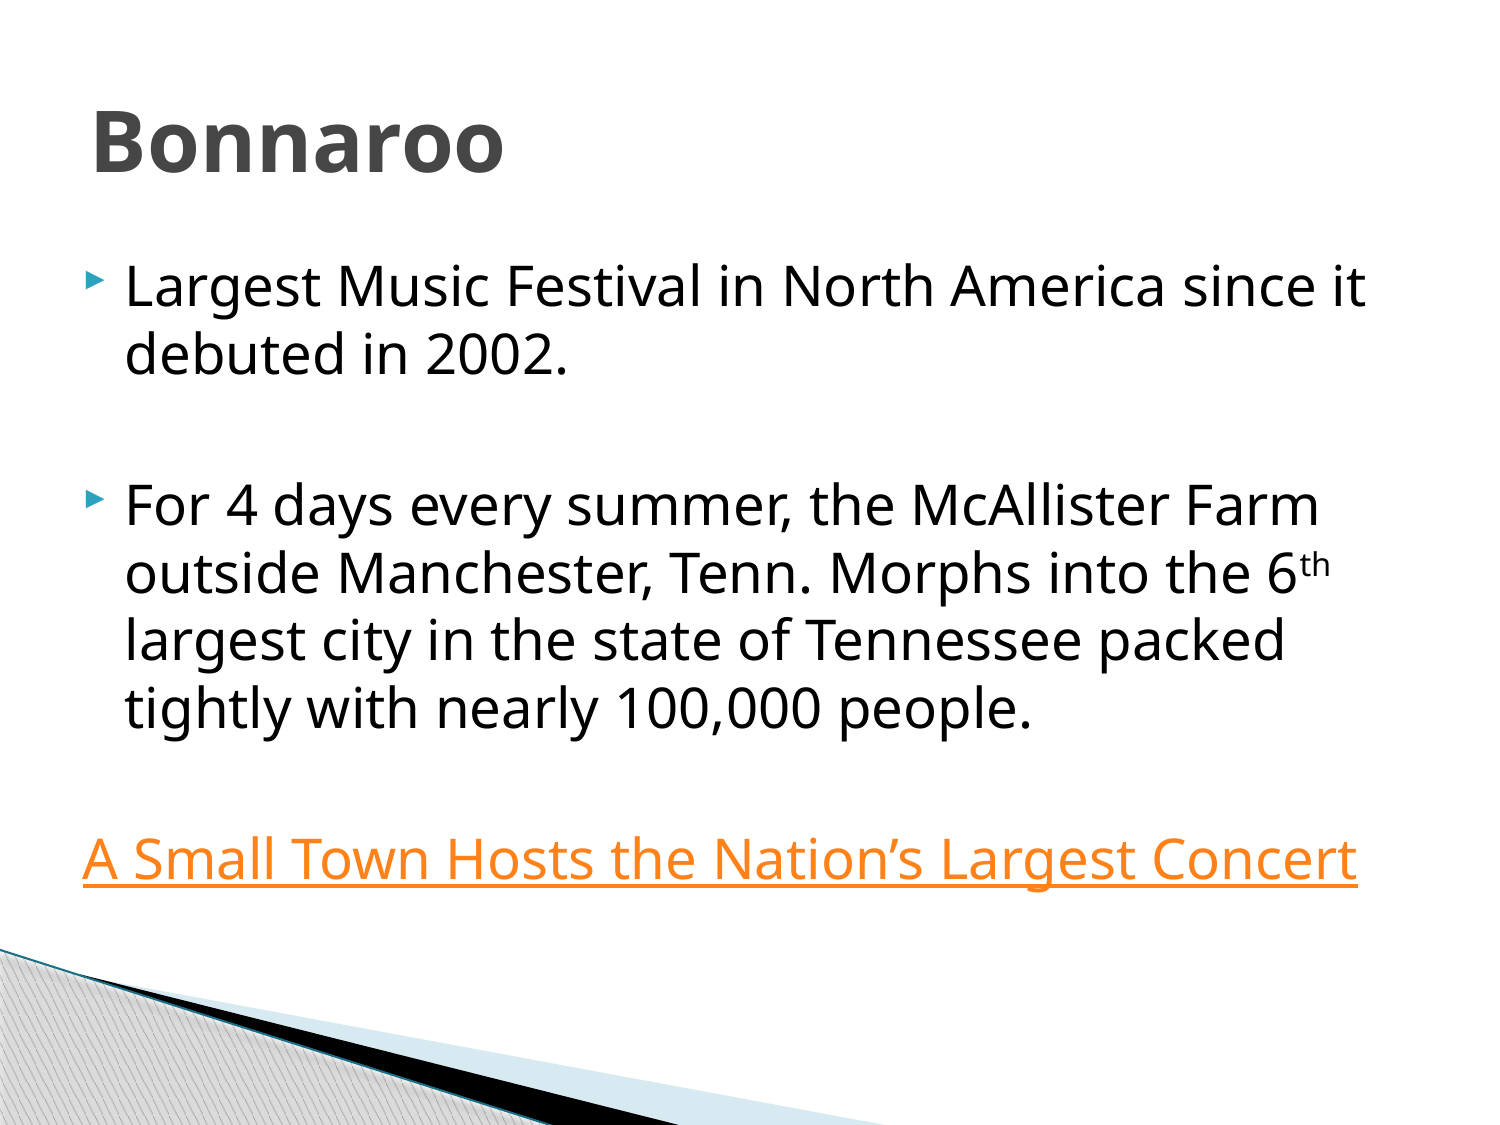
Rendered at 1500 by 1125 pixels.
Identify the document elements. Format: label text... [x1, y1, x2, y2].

title Bonnaroo [75, 45, 1425, 233]
list Largest Music Festival in North America since it debuted in 2002. For 4 days every summer, the McAllister Farm outside Manchester, Tenn. Morphs into the 6th largest city in the state of Tennessee packed tightly with nearly 100,000 people. A Small Town Hosts the Nation’s Largest Concert [50, 243, 1463, 986]
